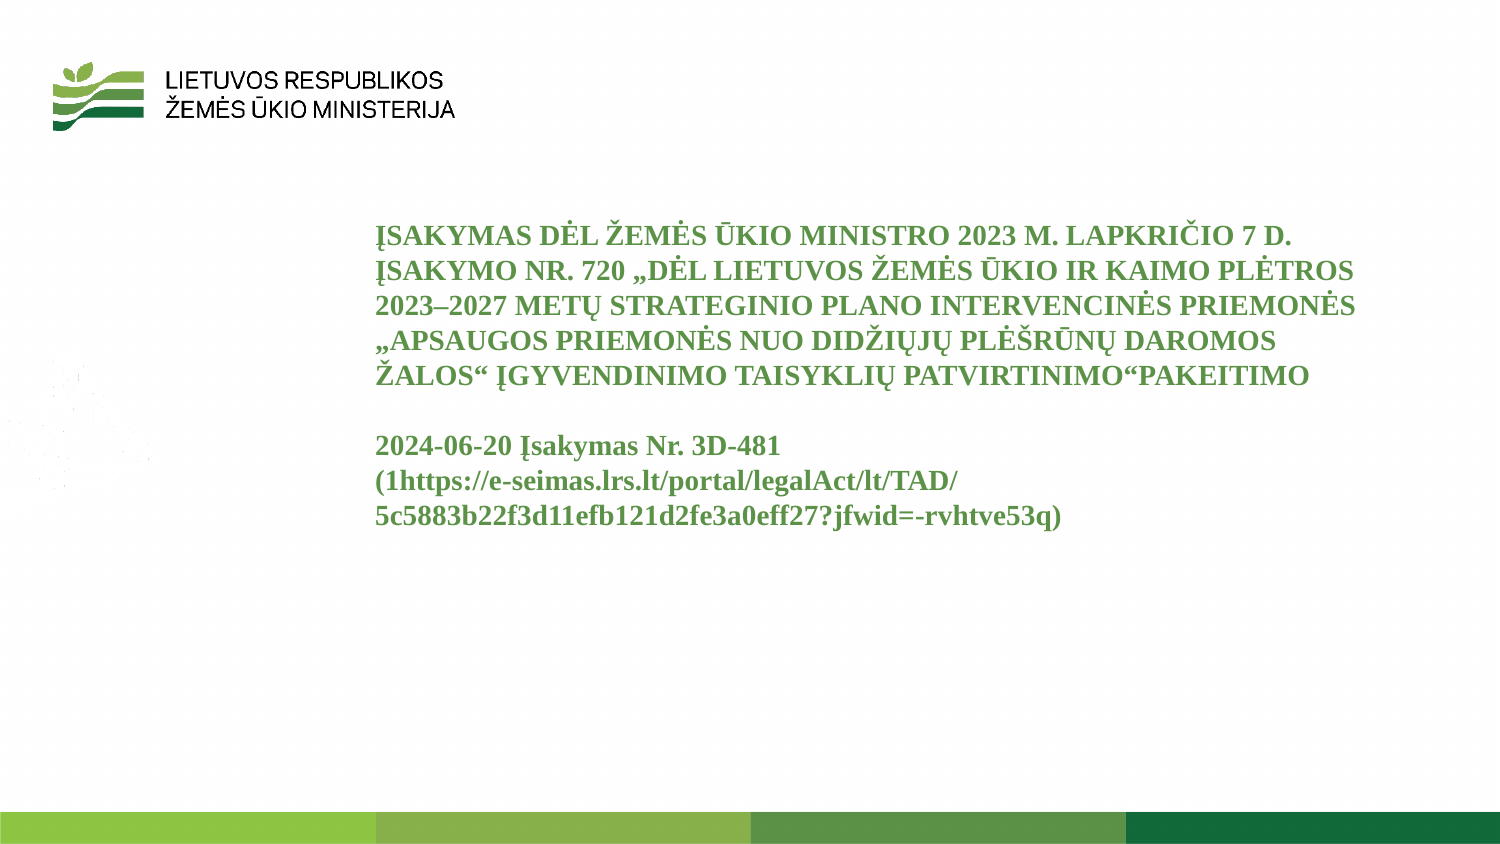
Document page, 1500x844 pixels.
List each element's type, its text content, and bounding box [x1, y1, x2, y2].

text_box ĮSAKYMAS DĖL ŽEMĖS ŪKIO MINISTRO 2023 M. LAPKRIČIO 7 D. ĮSAKYMO NR. 720 „DĖL LIETUVOS ŽEMĖS ŪKIO IR KAIMO PLĖTROS 2023–2027 METŲ STRATEGINIO PLANO INTERVENCINĖS PRIEMONĖS „APSAUGOS PRIEMONĖS NUO DIDŽIŲJŲ PLĖŠRŪNŲ DAROMOS ŽALOS“ ĮGYVENDINIMO TAISYKLIŲ PATVIRTINIMO“PAKEITIMO 2024-06-20 Įsakymas Nr. 3D-481 (1https://e-seimas.lrs.lt/portal/legalAct/lt/TAD/5c5883b22f3d11efb121d2fe3a0eff27?jfwid=-rvhtve53q) [360, 209, 1407, 539]
picture [0, 0, 1500, 844]
